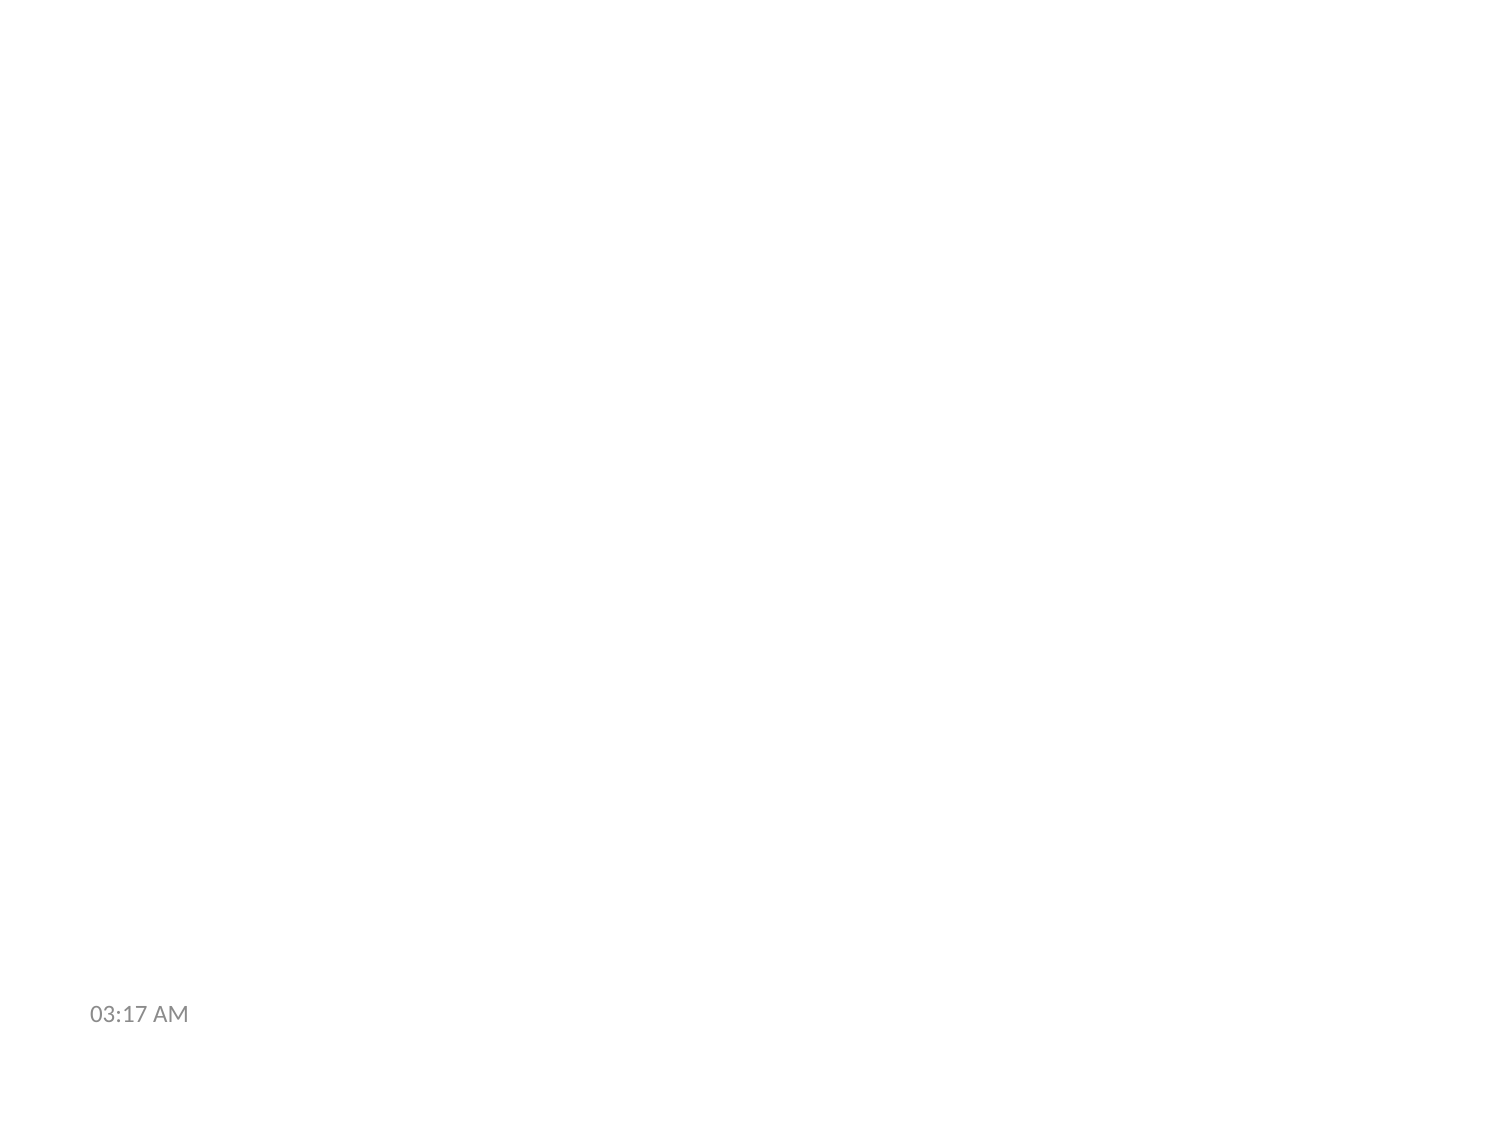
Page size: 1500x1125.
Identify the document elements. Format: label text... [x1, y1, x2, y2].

text_box 3:35 PM [75, 982, 425, 1043]
